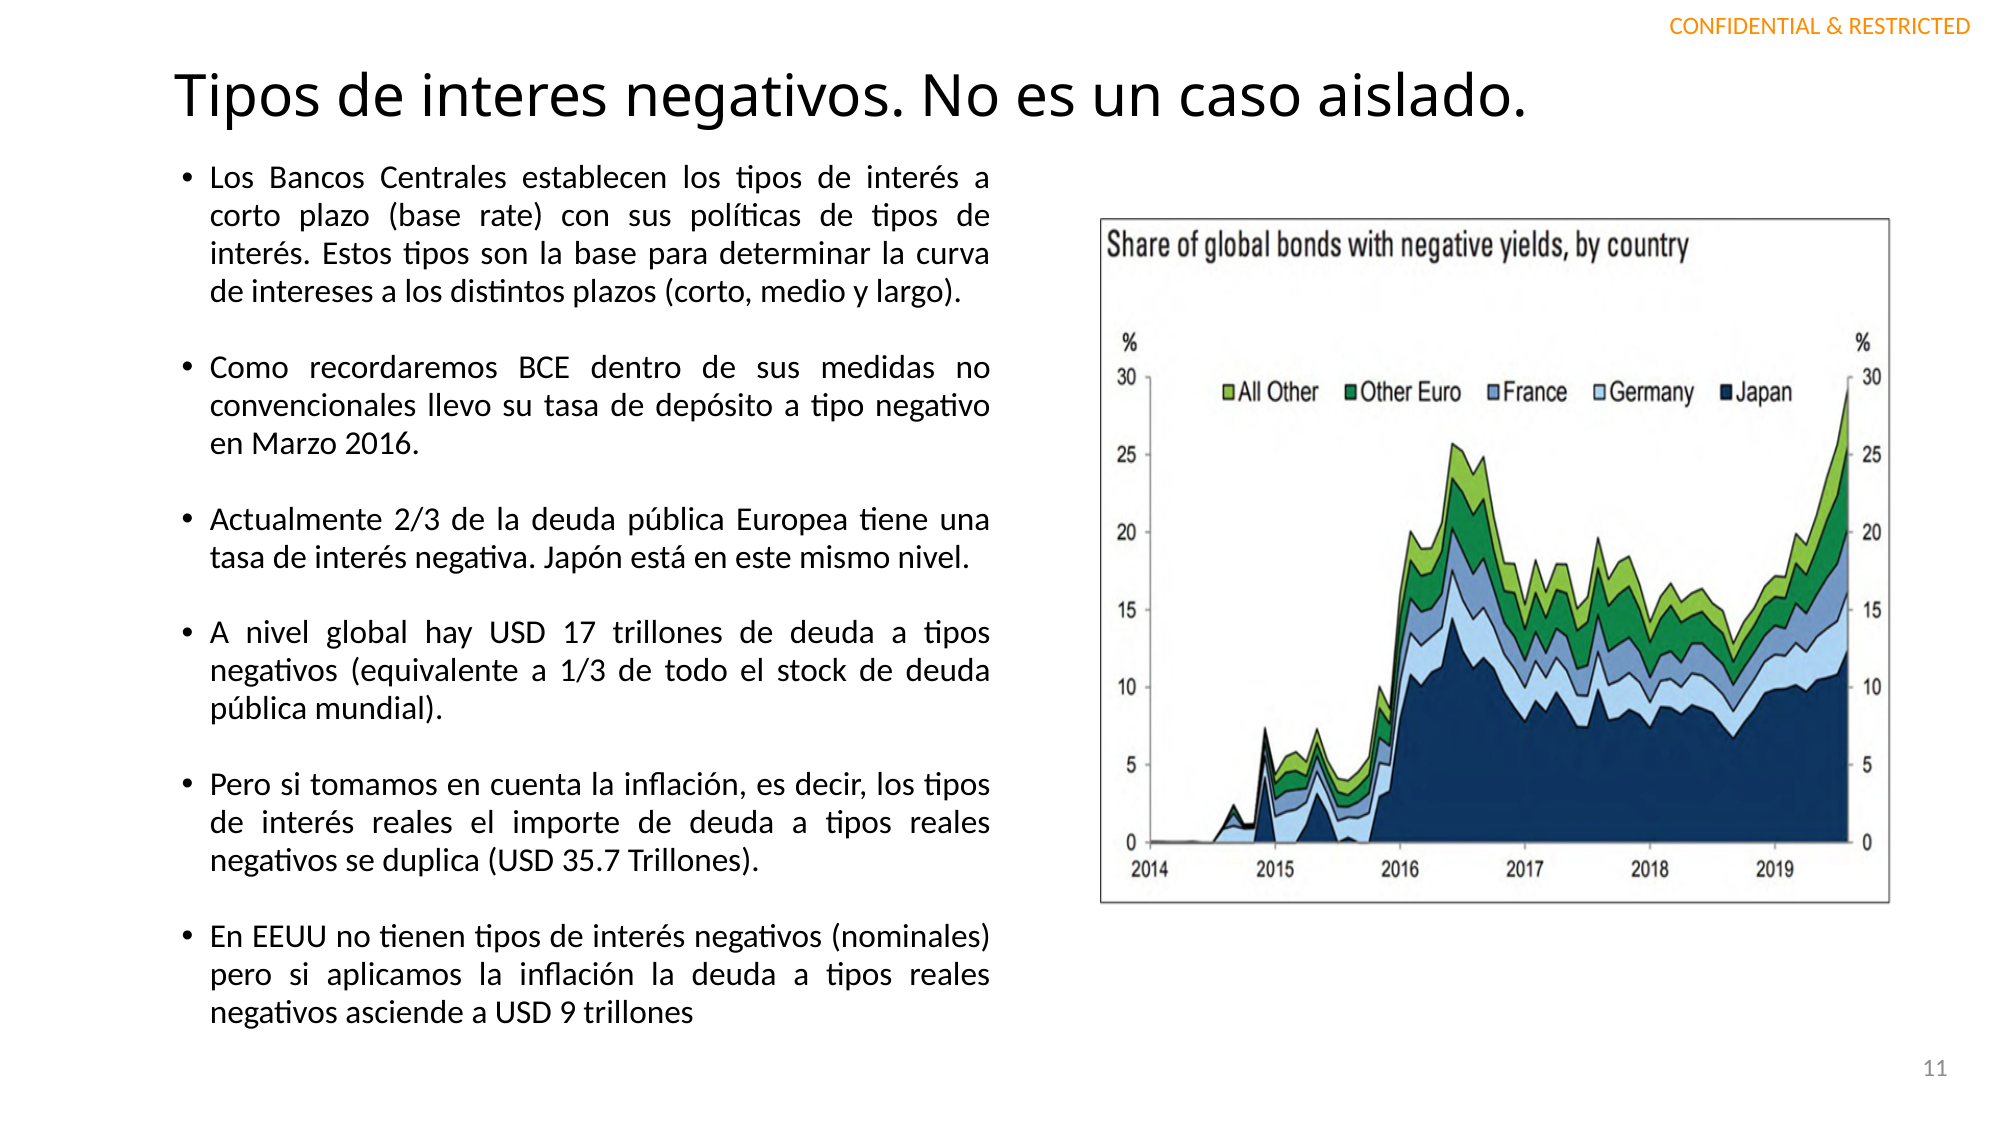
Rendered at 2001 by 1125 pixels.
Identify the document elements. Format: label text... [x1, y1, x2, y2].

text_box Los Bancos Centrales establecen los tipos de interés a corto plazo (base rate) con sus políticas de tipos de interés. Estos tipos son la base para determinar la curva de intereses a los distintos plazos (corto, medio y largo). Como recordaremos BCE dentro de sus medidas no convencionales llevo su tasa de depósito a tipo negativo en Marzo 2016. Actualmente 2/3 de la deuda pública Europea tiene una tasa de interés negativa. Japón está en este mismo nivel. A nivel global hay USD 17 trillones de deuda a tipos negativos (equivalente a 1/3 de todo el stock de deuda pública mundial). Pero si tomamos en cuenta la inflación, es decir, los tipos de interés reales el importe de deuda a tipos reales negativos se duplica (USD 35.7 Trillones). En EEUU no tienen tipos de interés negativos (nominales) pero si aplicamos la inflación la deuda a tipos reales negativos asciende a USD 9 trillones [131, 151, 1043, 1107]
picture [1100, 218, 1933, 906]
title Tipos de interes negativos. No es un caso aislado. [28, 55, 1675, 137]
text_box 11 [1907, 1043, 1984, 1089]
